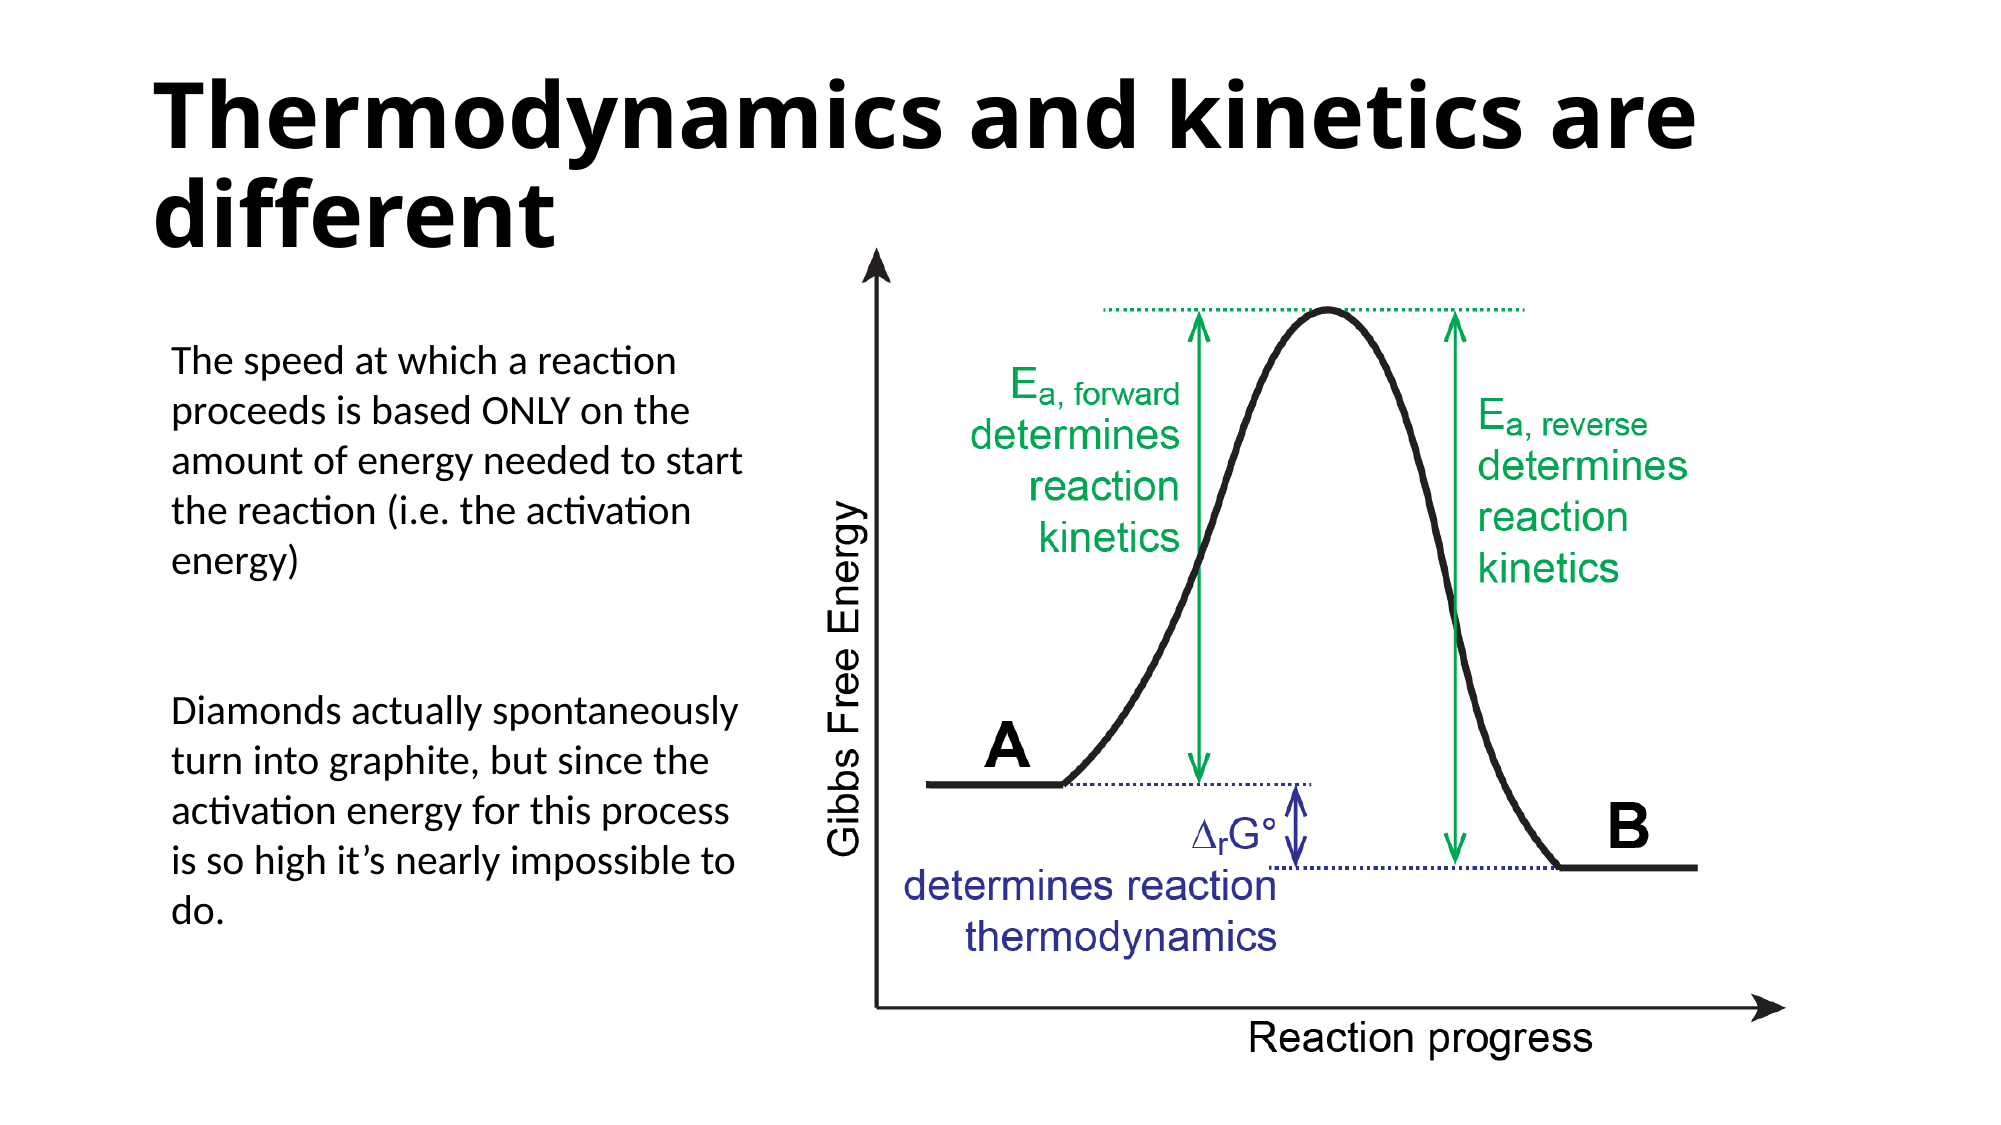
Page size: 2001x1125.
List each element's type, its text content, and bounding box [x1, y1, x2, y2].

picture [821, 247, 1786, 1066]
title Thermodynamics and kinetics are different [137, 59, 1863, 278]
text_box The speed at which a reaction proceeds is based ONLY on the amount of energy needed to start the reaction (i.e. the activation energy) Diamonds actually spontaneously turn into graphite, but since the activation energy for this process is so high it’s nearly impossible to do. [156, 325, 764, 941]
